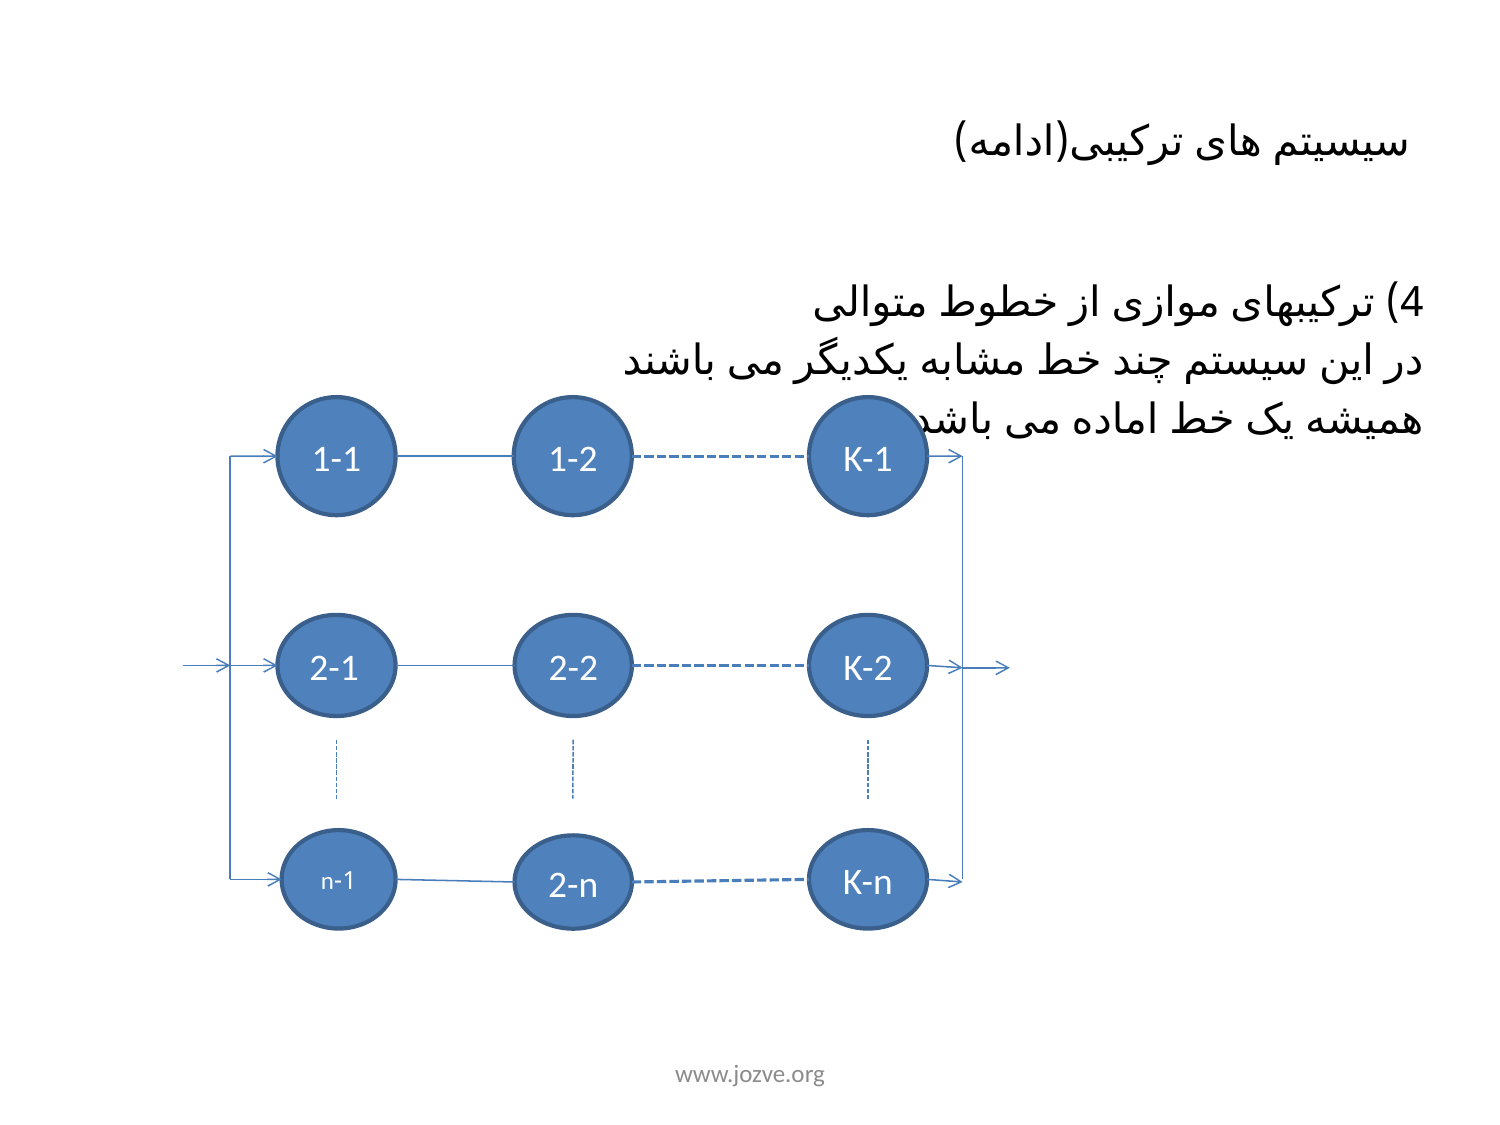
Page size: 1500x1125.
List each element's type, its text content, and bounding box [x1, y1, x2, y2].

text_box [926, 879, 959, 883]
text_box 2-n [512, 833, 634, 931]
list 4) ترکیبهای موازی از خطوط متوالی در این سیستم چند خط مشابه یکدیگر می باشند همیشه یک خط اماده می باشد [88, 267, 1439, 1010]
footer www.jozve.org [512, 1042, 988, 1103]
text_box K-n [806, 827, 930, 931]
text_box 1-1 [275, 394, 398, 518]
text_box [395, 879, 515, 883]
text_box K-2 [806, 612, 930, 719]
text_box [926, 665, 958, 669]
text_box 1-2 [511, 394, 634, 518]
text_box 1-n [279, 827, 398, 931]
title سیسیتم های ترکیبی(ادامه) [75, 45, 1425, 233]
text_box K-1 [806, 394, 930, 518]
text_box 2-1 [275, 612, 398, 719]
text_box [631, 879, 810, 883]
text_box 2-2 [512, 612, 634, 719]
